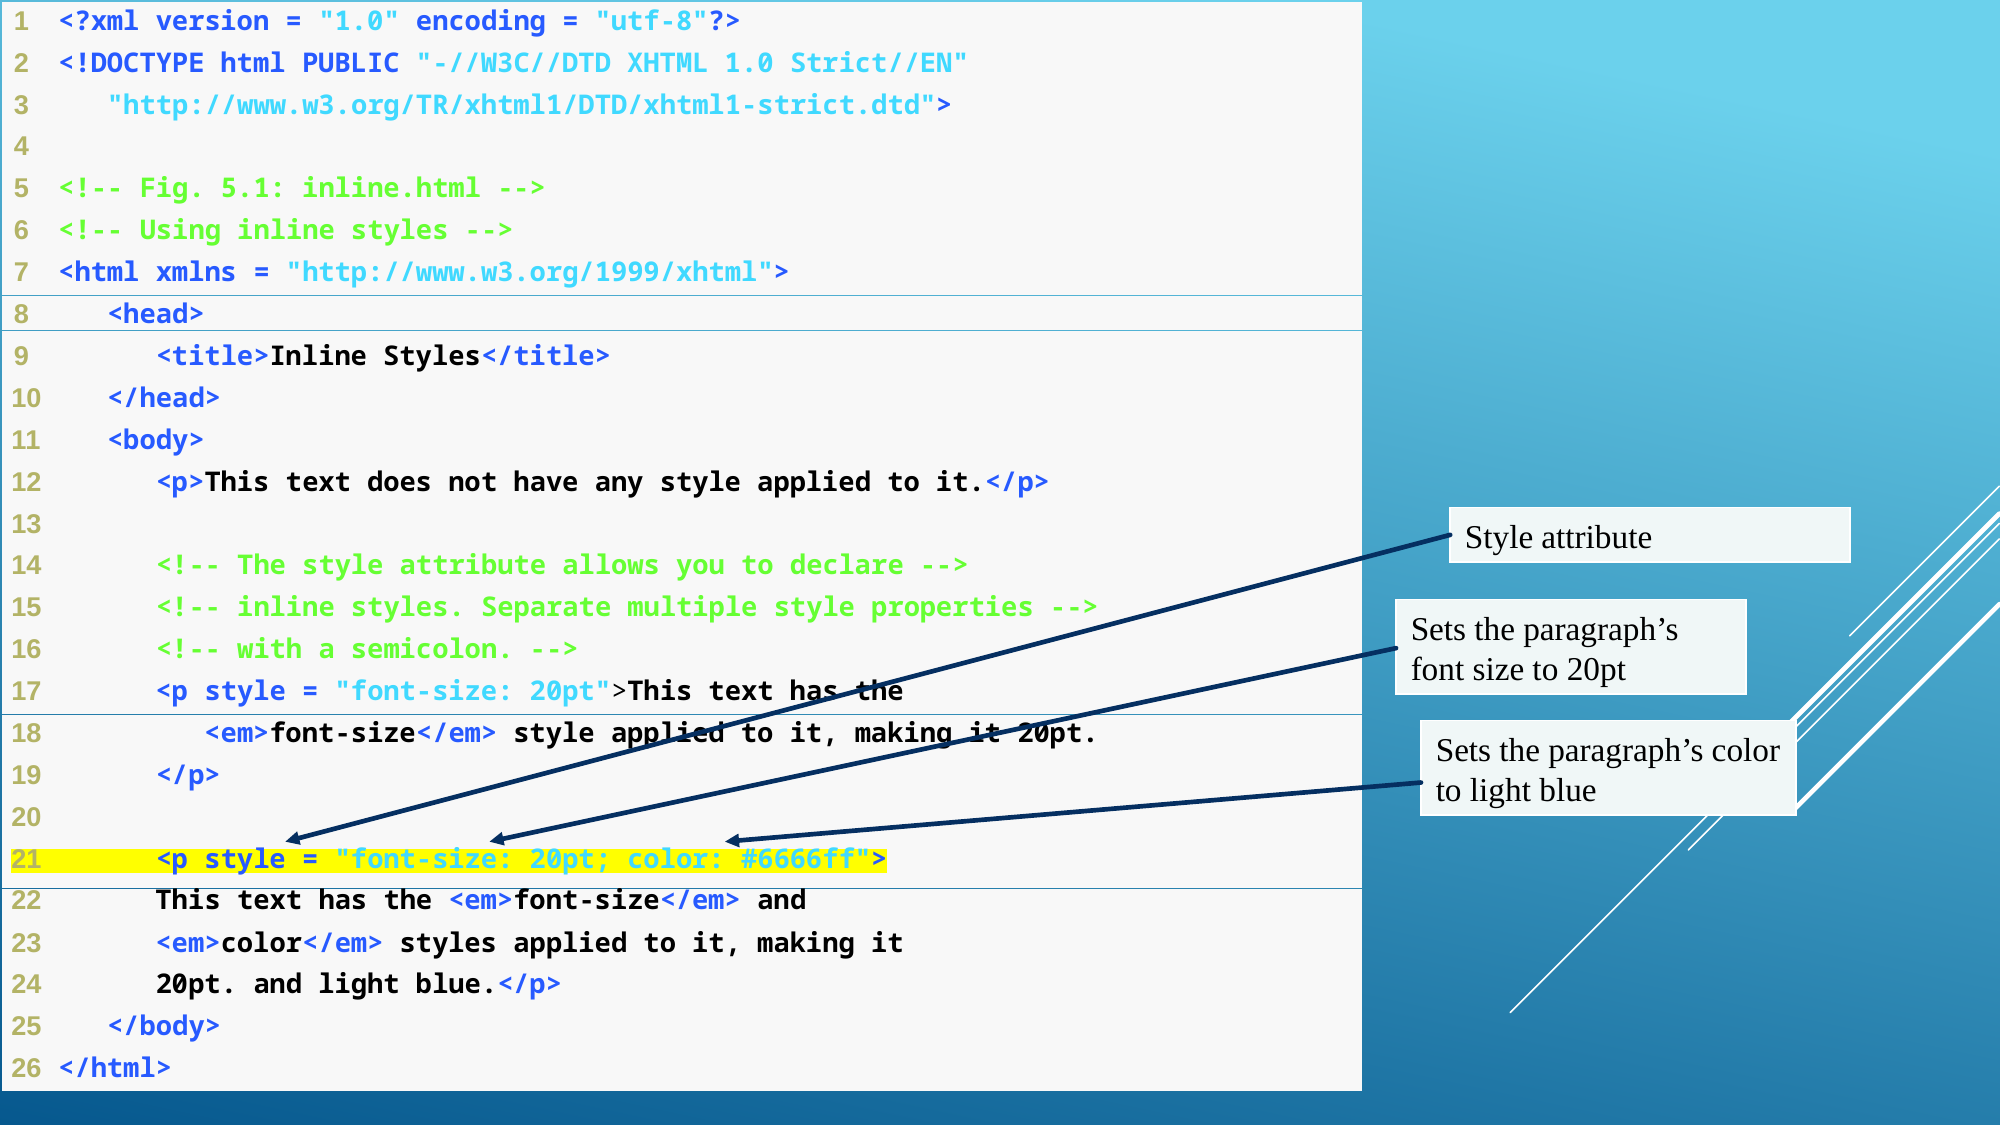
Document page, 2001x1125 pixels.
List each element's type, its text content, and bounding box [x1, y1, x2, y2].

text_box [285, 535, 1451, 842]
text_box Style attribute [1451, 507, 1851, 563]
text_box Sets the paragraph’s font size to 20pt [1451, 599, 1747, 695]
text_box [724, 782, 1422, 842]
text_box Sets the paragraph’s color to light blue [1451, 720, 1796, 816]
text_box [489, 647, 1397, 842]
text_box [0, 1, 1451, 1125]
